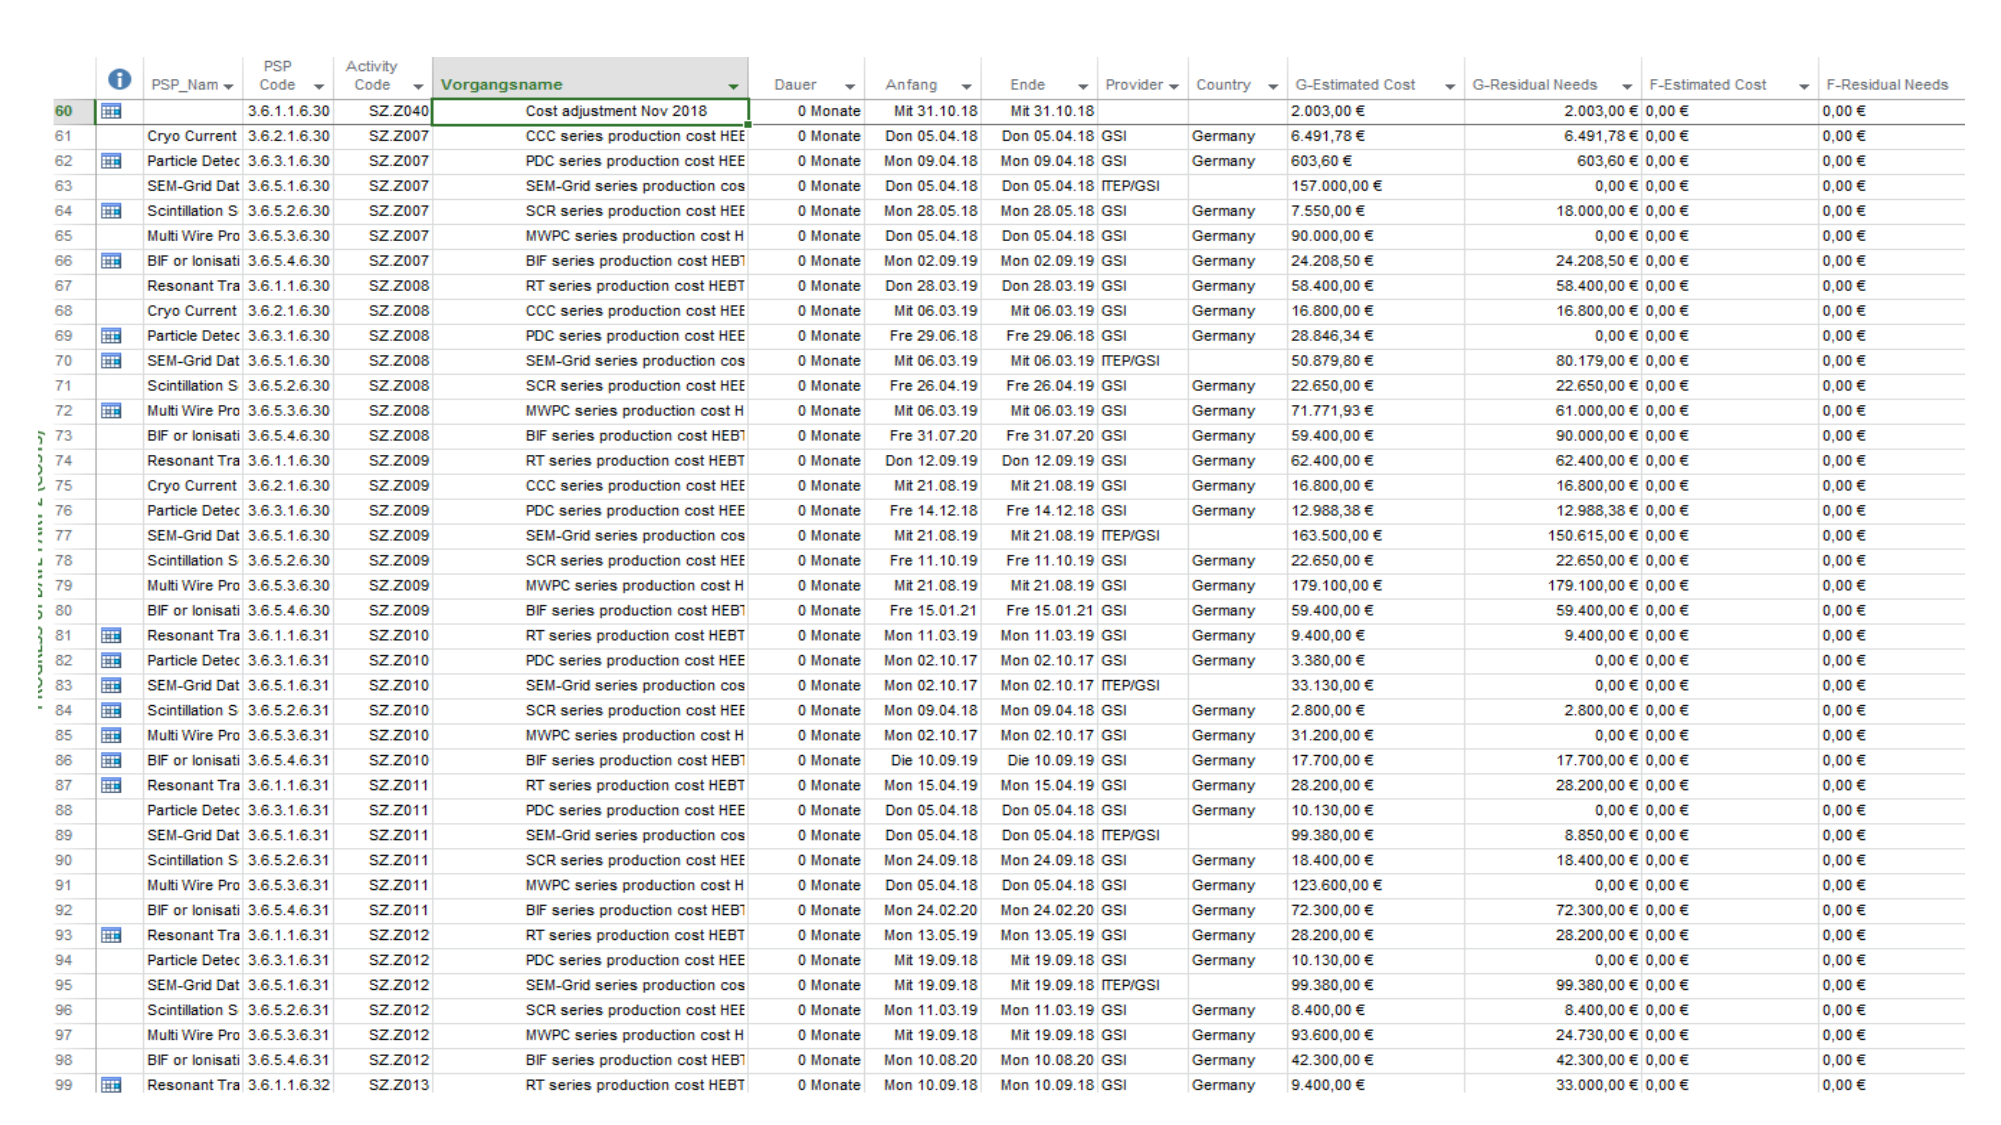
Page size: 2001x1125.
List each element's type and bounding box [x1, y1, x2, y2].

picture [38, 57, 1965, 1102]
